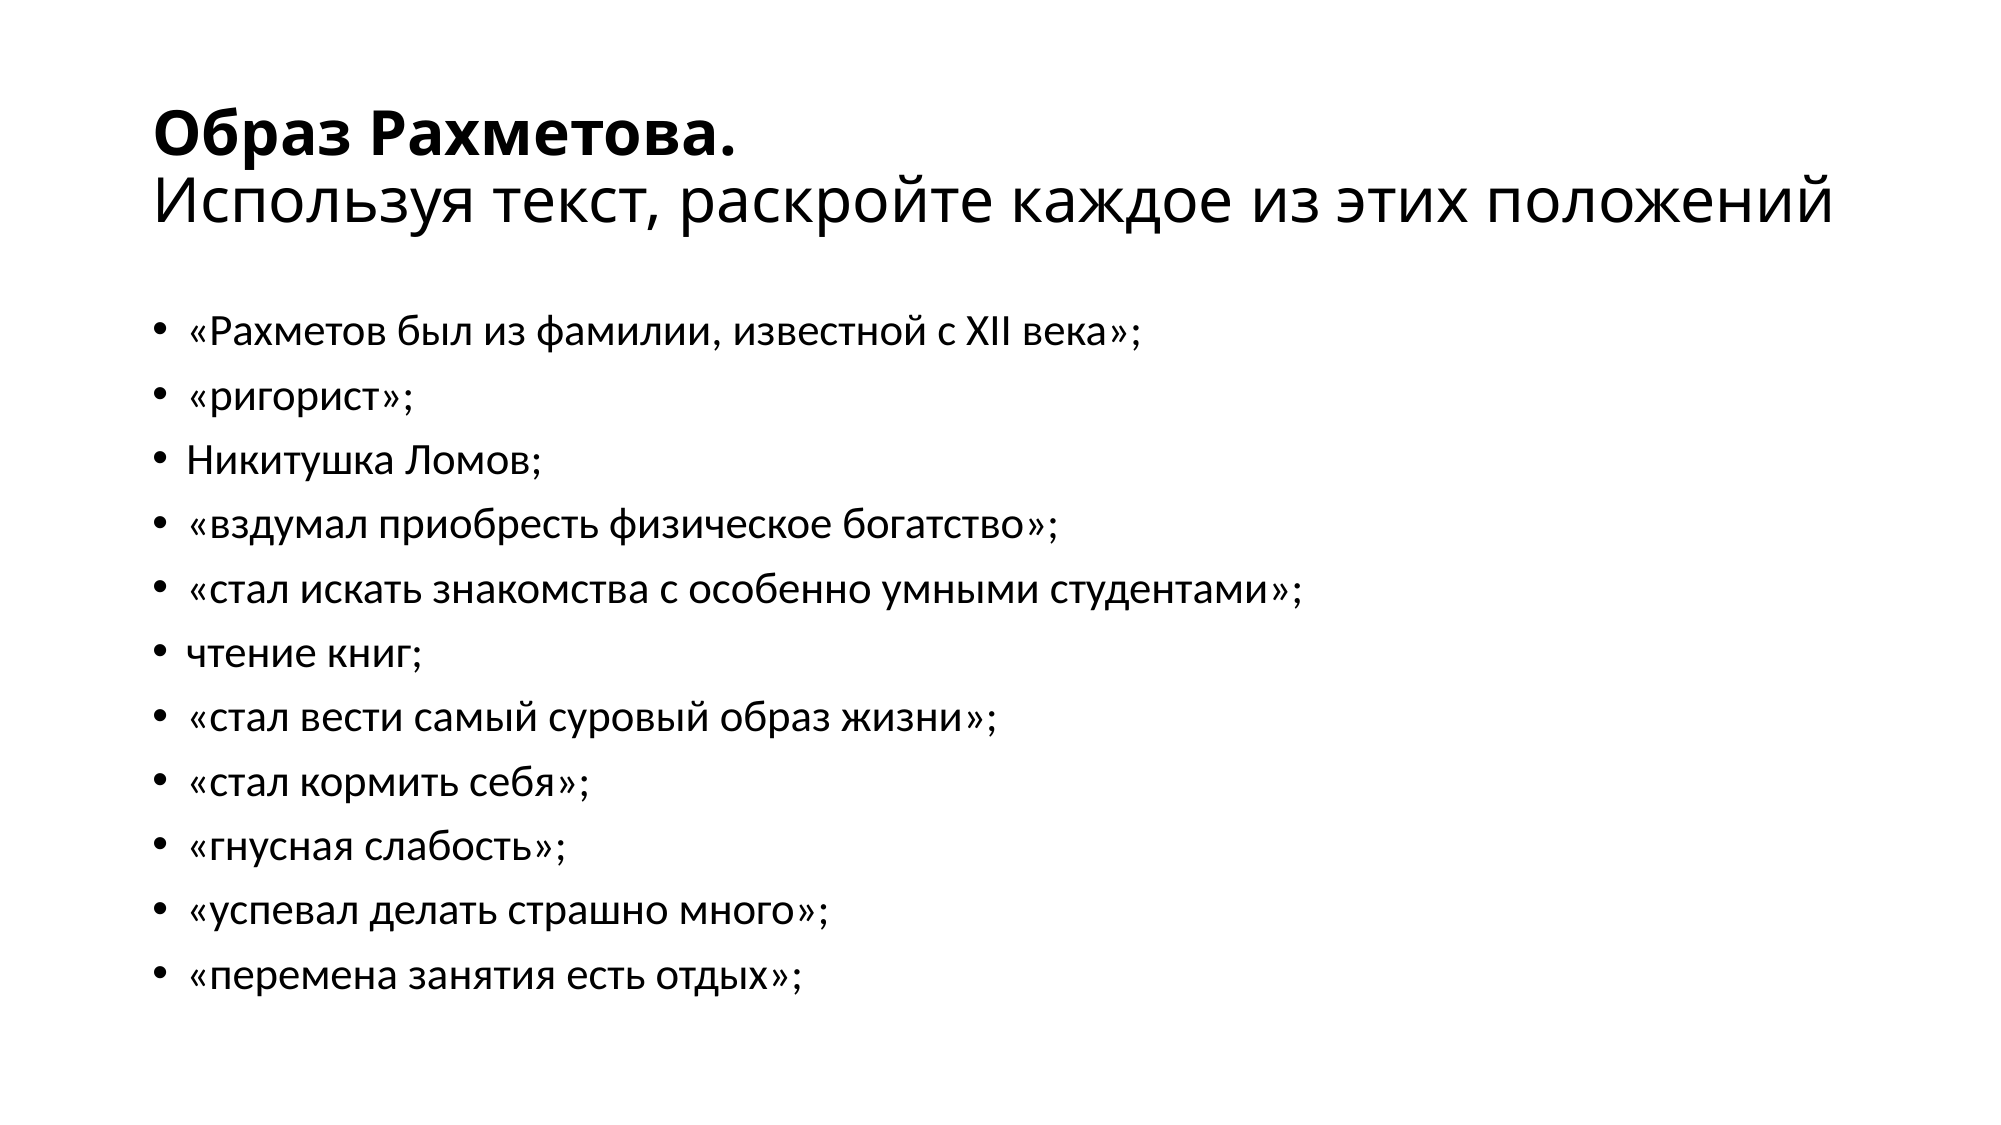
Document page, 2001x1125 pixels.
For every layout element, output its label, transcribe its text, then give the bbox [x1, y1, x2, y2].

list «Рахметов был из фамилии, известной с XII века»; «ригорист»; Никитушка Ломов; «вздумал приобресть физическое богатство»; «стал искать знакомства с особенно умными студентами»; чтение книг; «стал вести самый суровый образ жизни»; «стал кормить себя»; «гнусная слабость»; «успевал делать страшно много»; «перемена занятия есть отдых»; [137, 299, 1863, 1014]
title Образ Рахметова. Используя текст, раскройте каждое из этих положений [137, 59, 1863, 278]
